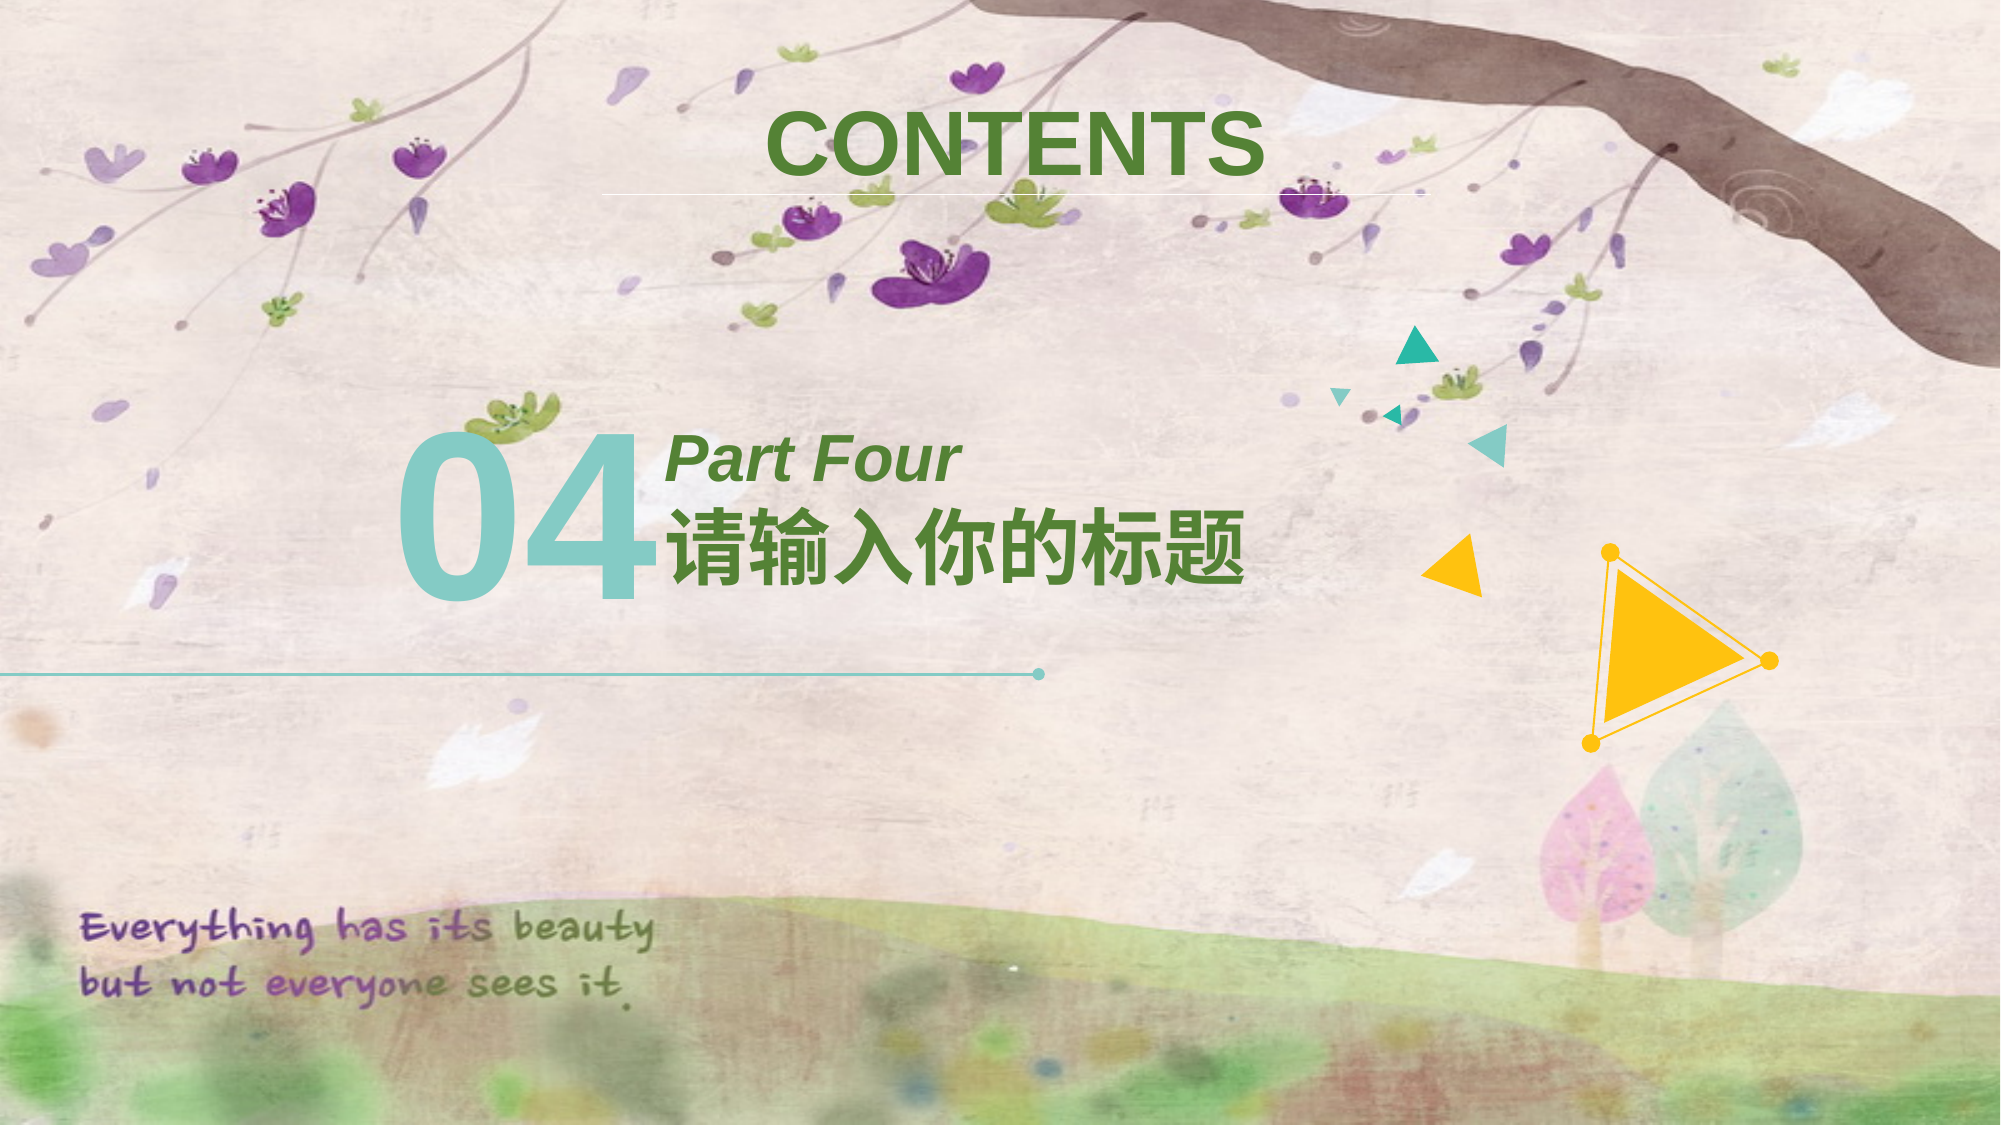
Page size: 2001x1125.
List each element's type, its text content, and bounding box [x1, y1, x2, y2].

text_box Part Four [649, 407, 1039, 502]
picture [0, 0, 2001, 1125]
text_box 请输入你的标题 [649, 488, 1288, 603]
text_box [1293, 376, 1802, 730]
text_box CONTENTS [764, 83, 1269, 194]
text_box 04 [391, 359, 658, 648]
